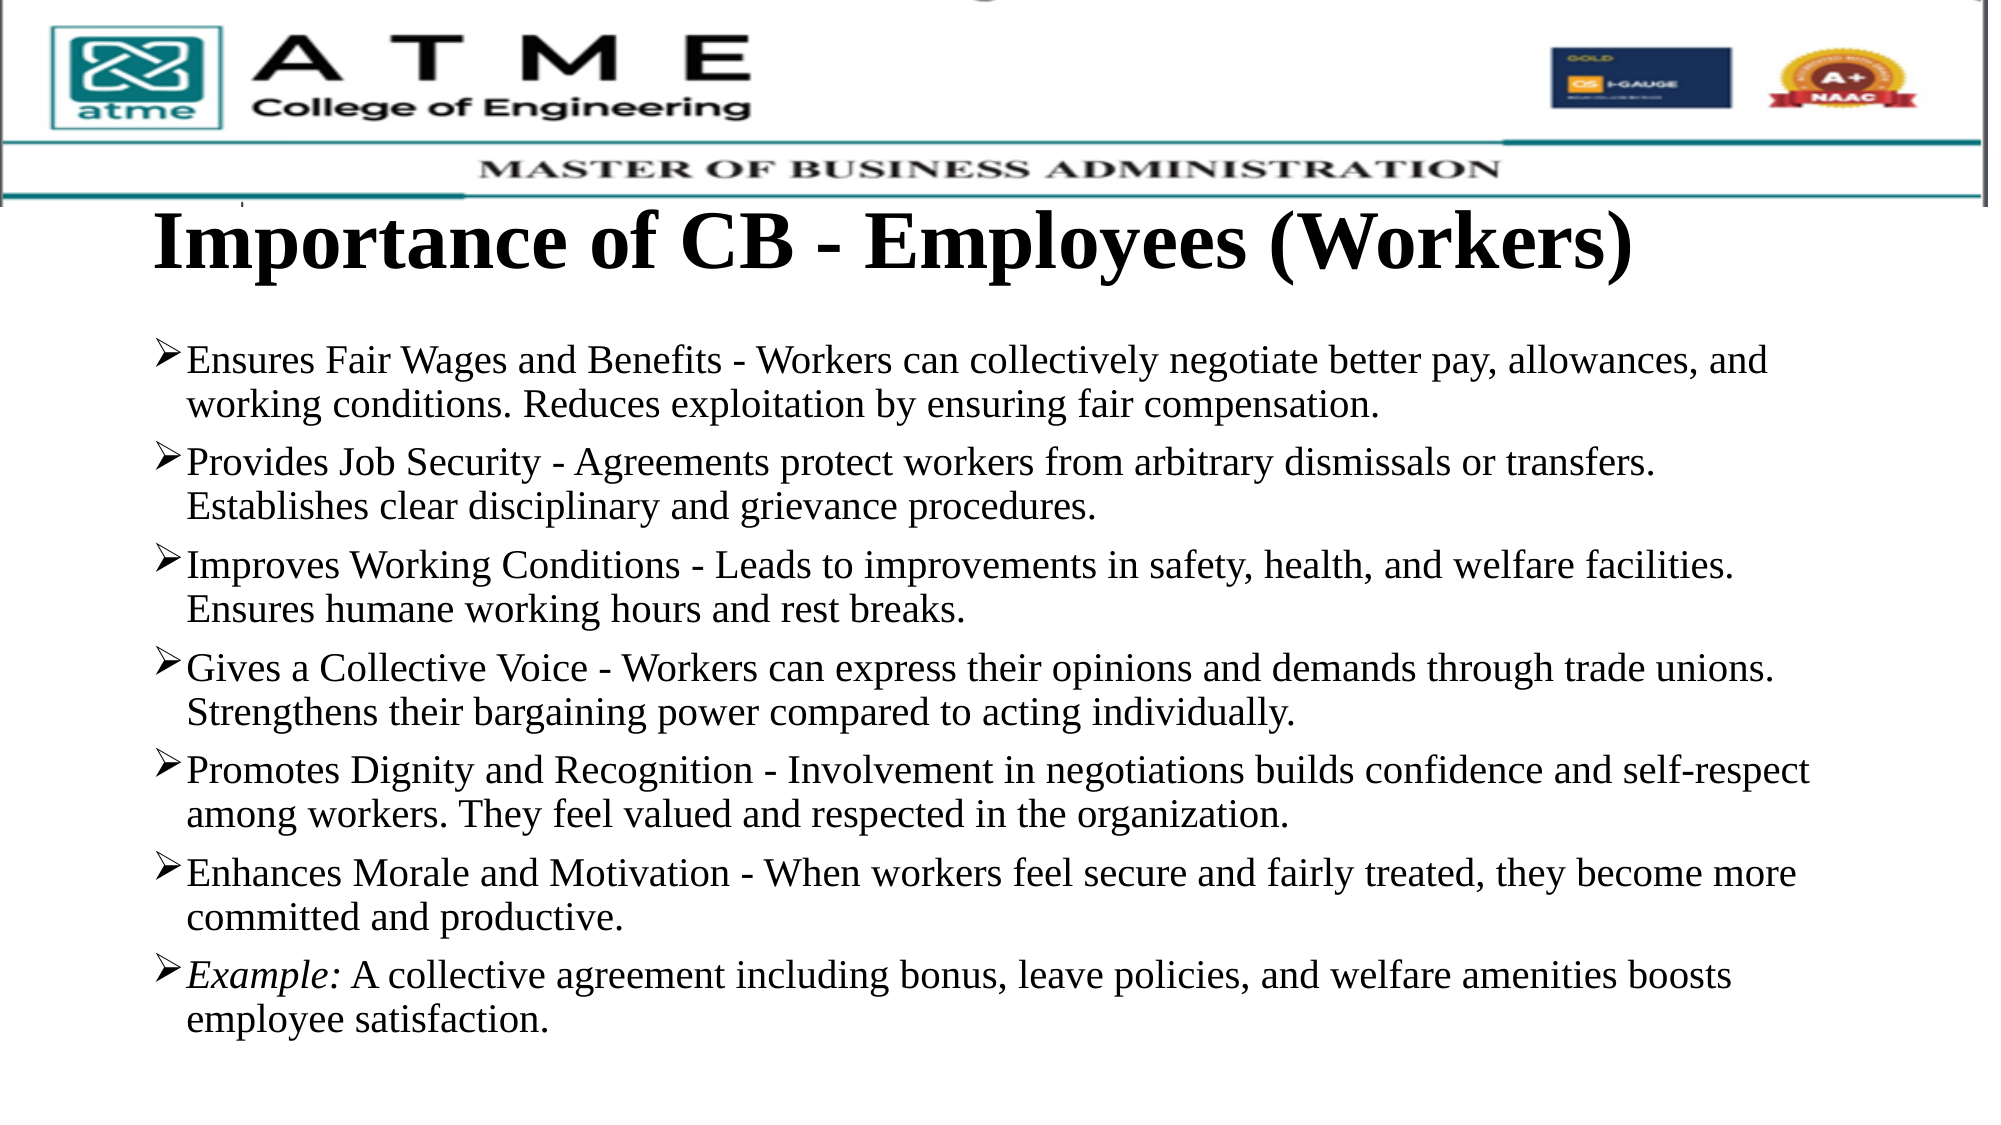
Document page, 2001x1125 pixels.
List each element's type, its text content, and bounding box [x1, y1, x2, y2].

picture [0, 0, 1988, 207]
title Importance of CB - Employees (Workers) [137, 132, 1863, 330]
list Ensures Fair Wages and Benefits - Workers can collectively negotiate better pay, allowances, and working conditions. Reduces exploitation by ensuring fair compensation. Provides Job Security - Agreements protect workers from arbitrary dismissals or transfers. Establishes clear disciplinary and grievance procedures. Improves Working Conditions - Leads to improvements in safety, health, and welfare facilities. Ensures humane working hours and rest breaks. Gives a Collective Voice - Workers can express their opinions and demands through trade unions. Strengthens their bargaining power compared to acting individually. Promotes Dignity and Recognition - Involvement in negotiations builds confidence and self-respect among workers. They feel valued and respected in the organization. Enhances Morale and Motivation - When workers feel secure and fairly treated, they become more committed and productive. Example: A collective agreement including bonus, leave policies, and welfare amenities boosts employee satisfaction. [137, 330, 1863, 1059]
